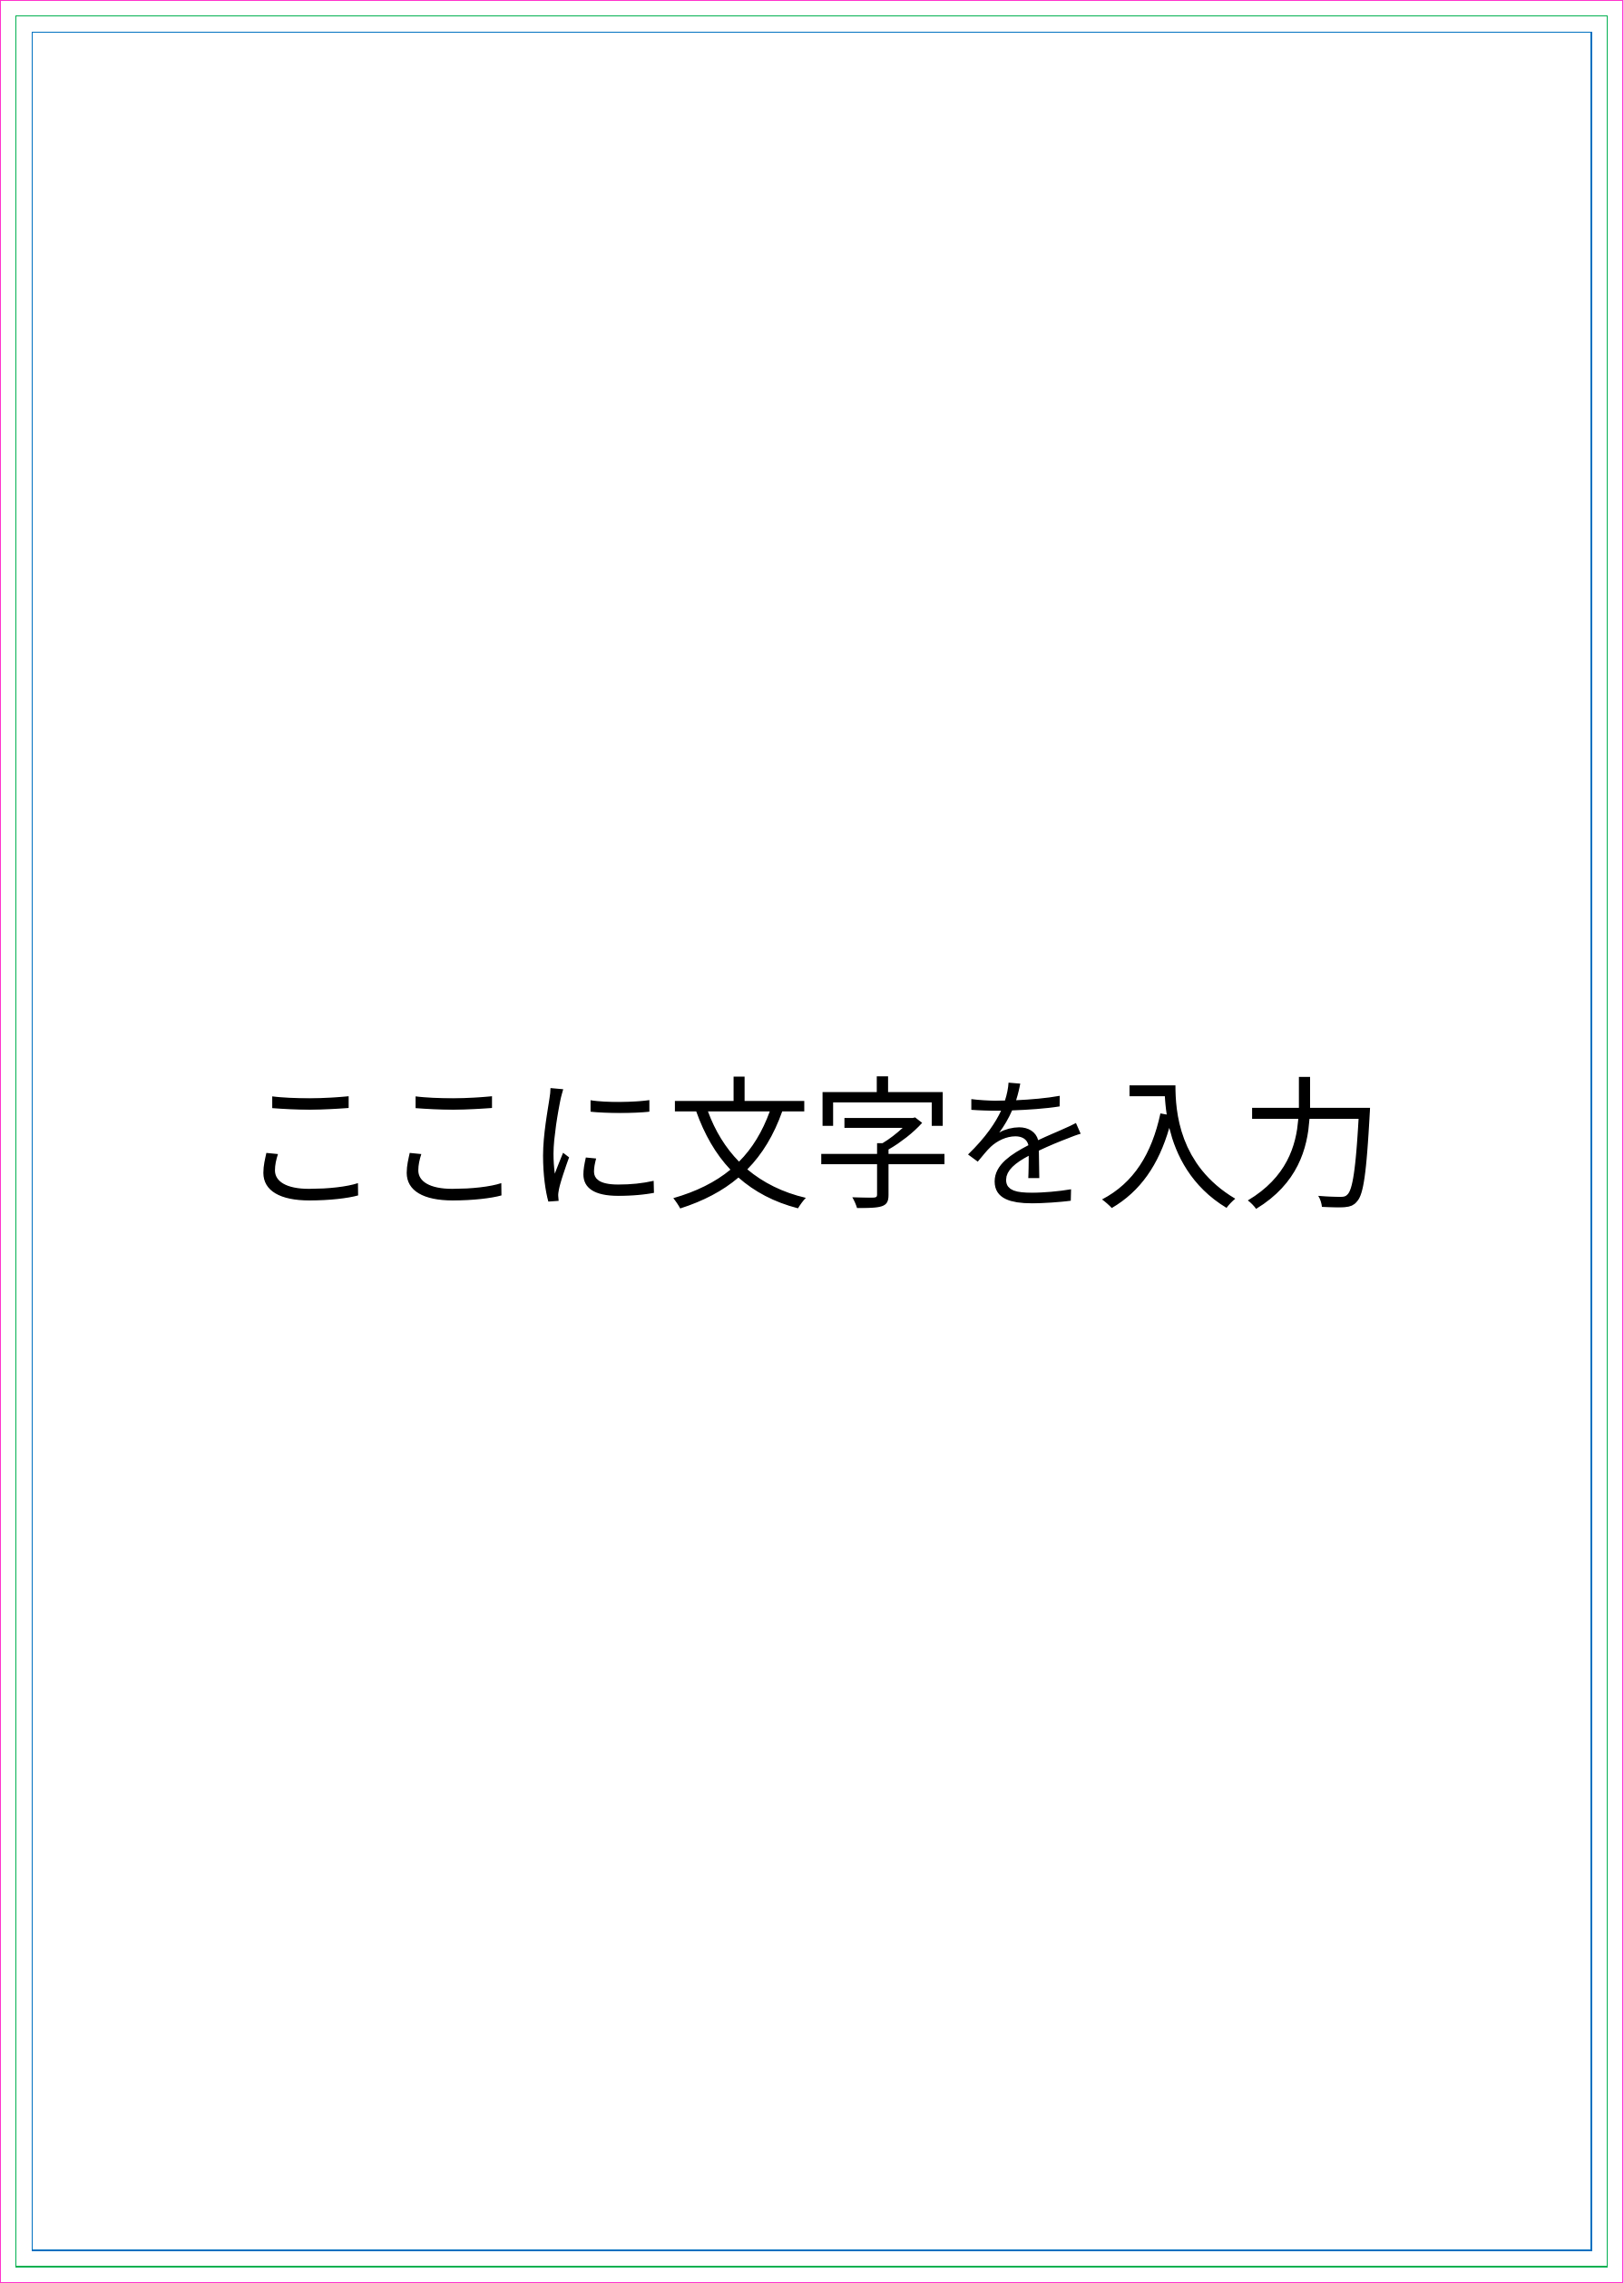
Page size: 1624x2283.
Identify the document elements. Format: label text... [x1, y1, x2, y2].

text_box ここに文字を入力 [220, 1044, 1404, 1236]
